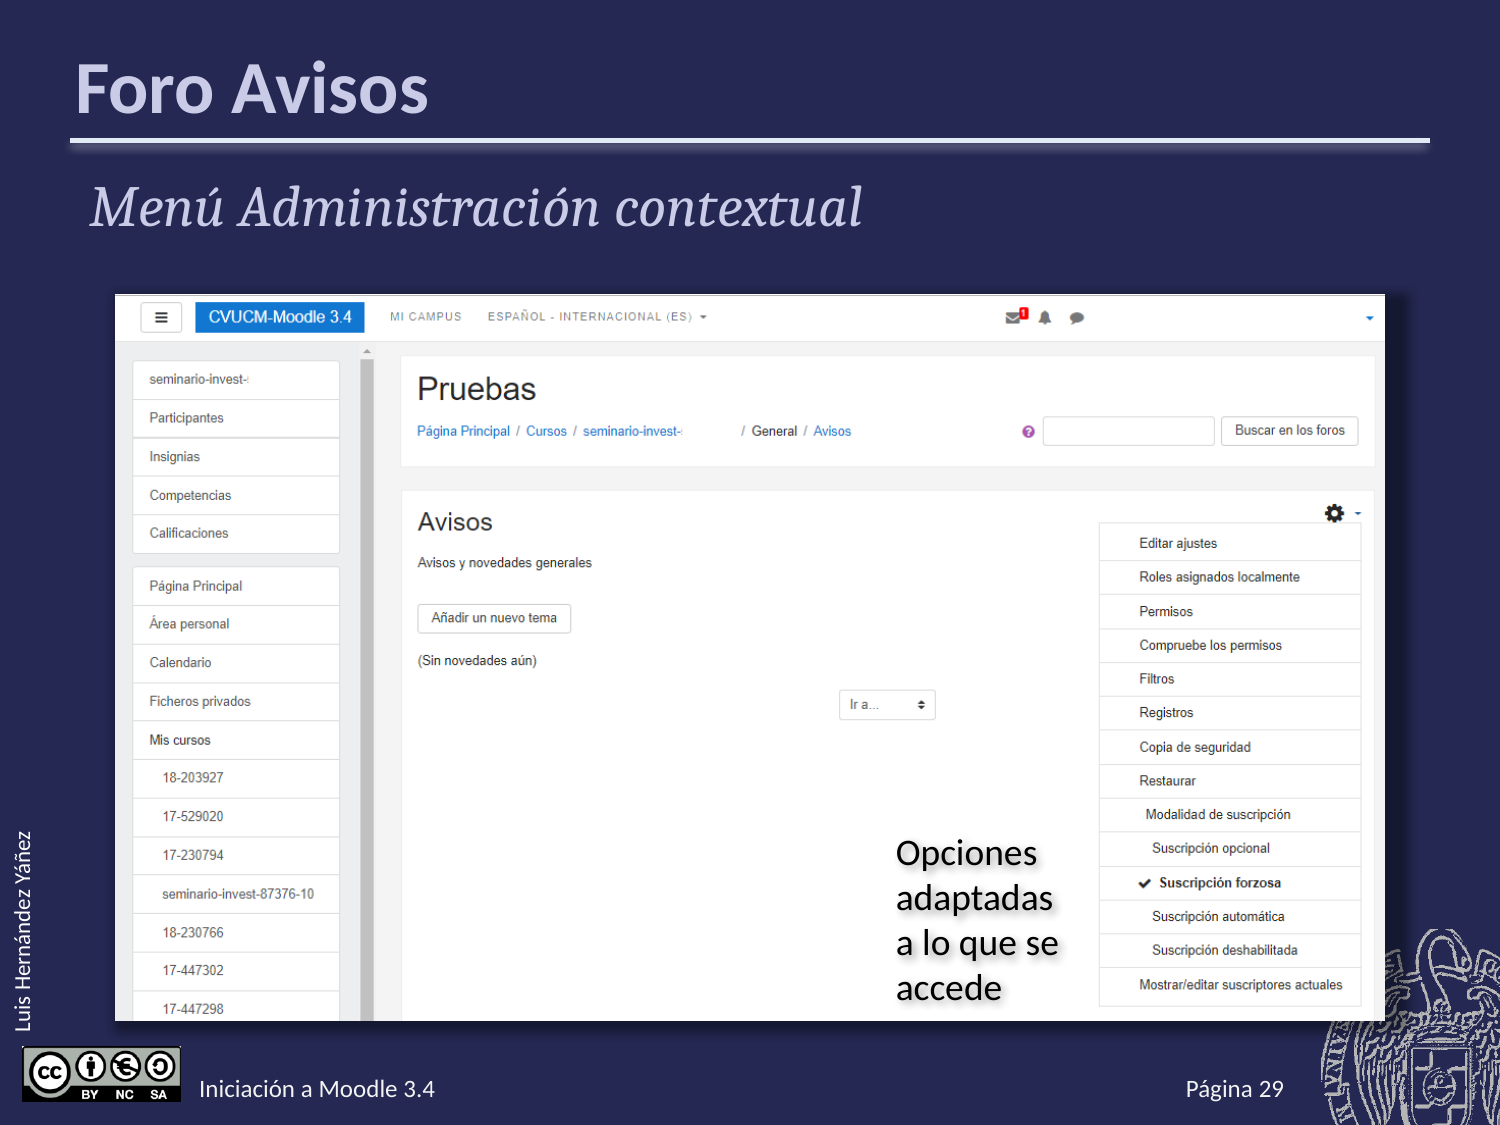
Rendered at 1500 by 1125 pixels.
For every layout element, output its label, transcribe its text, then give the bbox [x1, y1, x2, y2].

footer Iniciación a Moodle 3.4 [199, 1042, 1114, 1103]
title Contenidos [109, 296, 114, 1017]
picture [114, 293, 1386, 1021]
list Menú Administración contextual [75, 160, 1425, 1017]
title Contenidos [1386, 297, 1391, 1017]
picture [22, 1046, 181, 1102]
title Foro Avisos [75, 46, 1425, 129]
picture [1321, 929, 1500, 1125]
slide_number Página 28 [1136, 1042, 1285, 1103]
